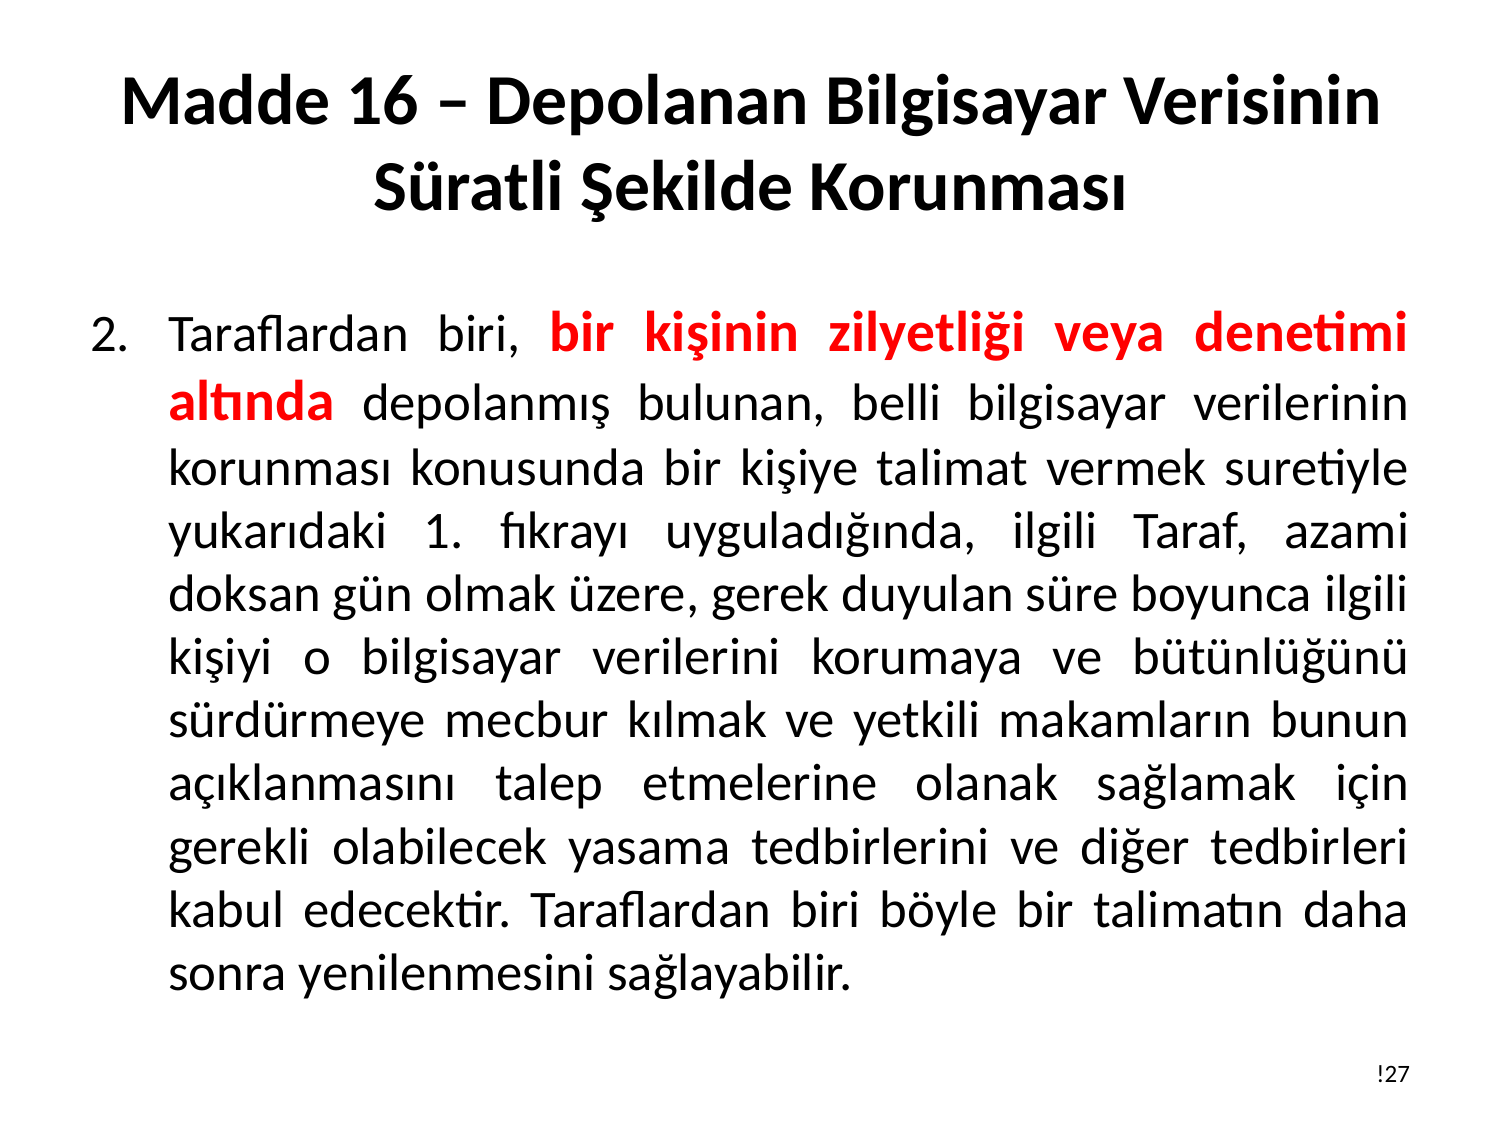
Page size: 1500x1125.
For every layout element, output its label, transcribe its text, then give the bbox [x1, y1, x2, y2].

title Madde 16 – Depolanan Bilgisayar Verisinin Süratli Şekilde Korunması [76, 44, 1426, 232]
slide_number !27 [1074, 1042, 1425, 1103]
list Taraflardan biri, bir kişinin zilyetliği veya denetimi altında depolanmış bulunan, belli bilgisayar verilerinin korunması konusunda bir kişiye talimat vermek suretiyle yukarıdaki 1. fıkrayı uyguladığında, ilgili Taraf, azami doksan gün olmak üzere, gerek duyulan süre boyunca ilgili kişiyi o bilgisayar verilerini korumaya ve bütünlüğünü sürdürmeye mecbur kılmak ve yetkili makamların bunun açıklanmasını talep etmelerine olanak sağlamak için gerekli olabilecek yasama tedbirlerini ve diğer tedbirleri kabul edecektir. Taraflardan biri böyle bir talimatın daha sonra yenilenmesini sağlayabilir. [74, 286, 1426, 1069]
